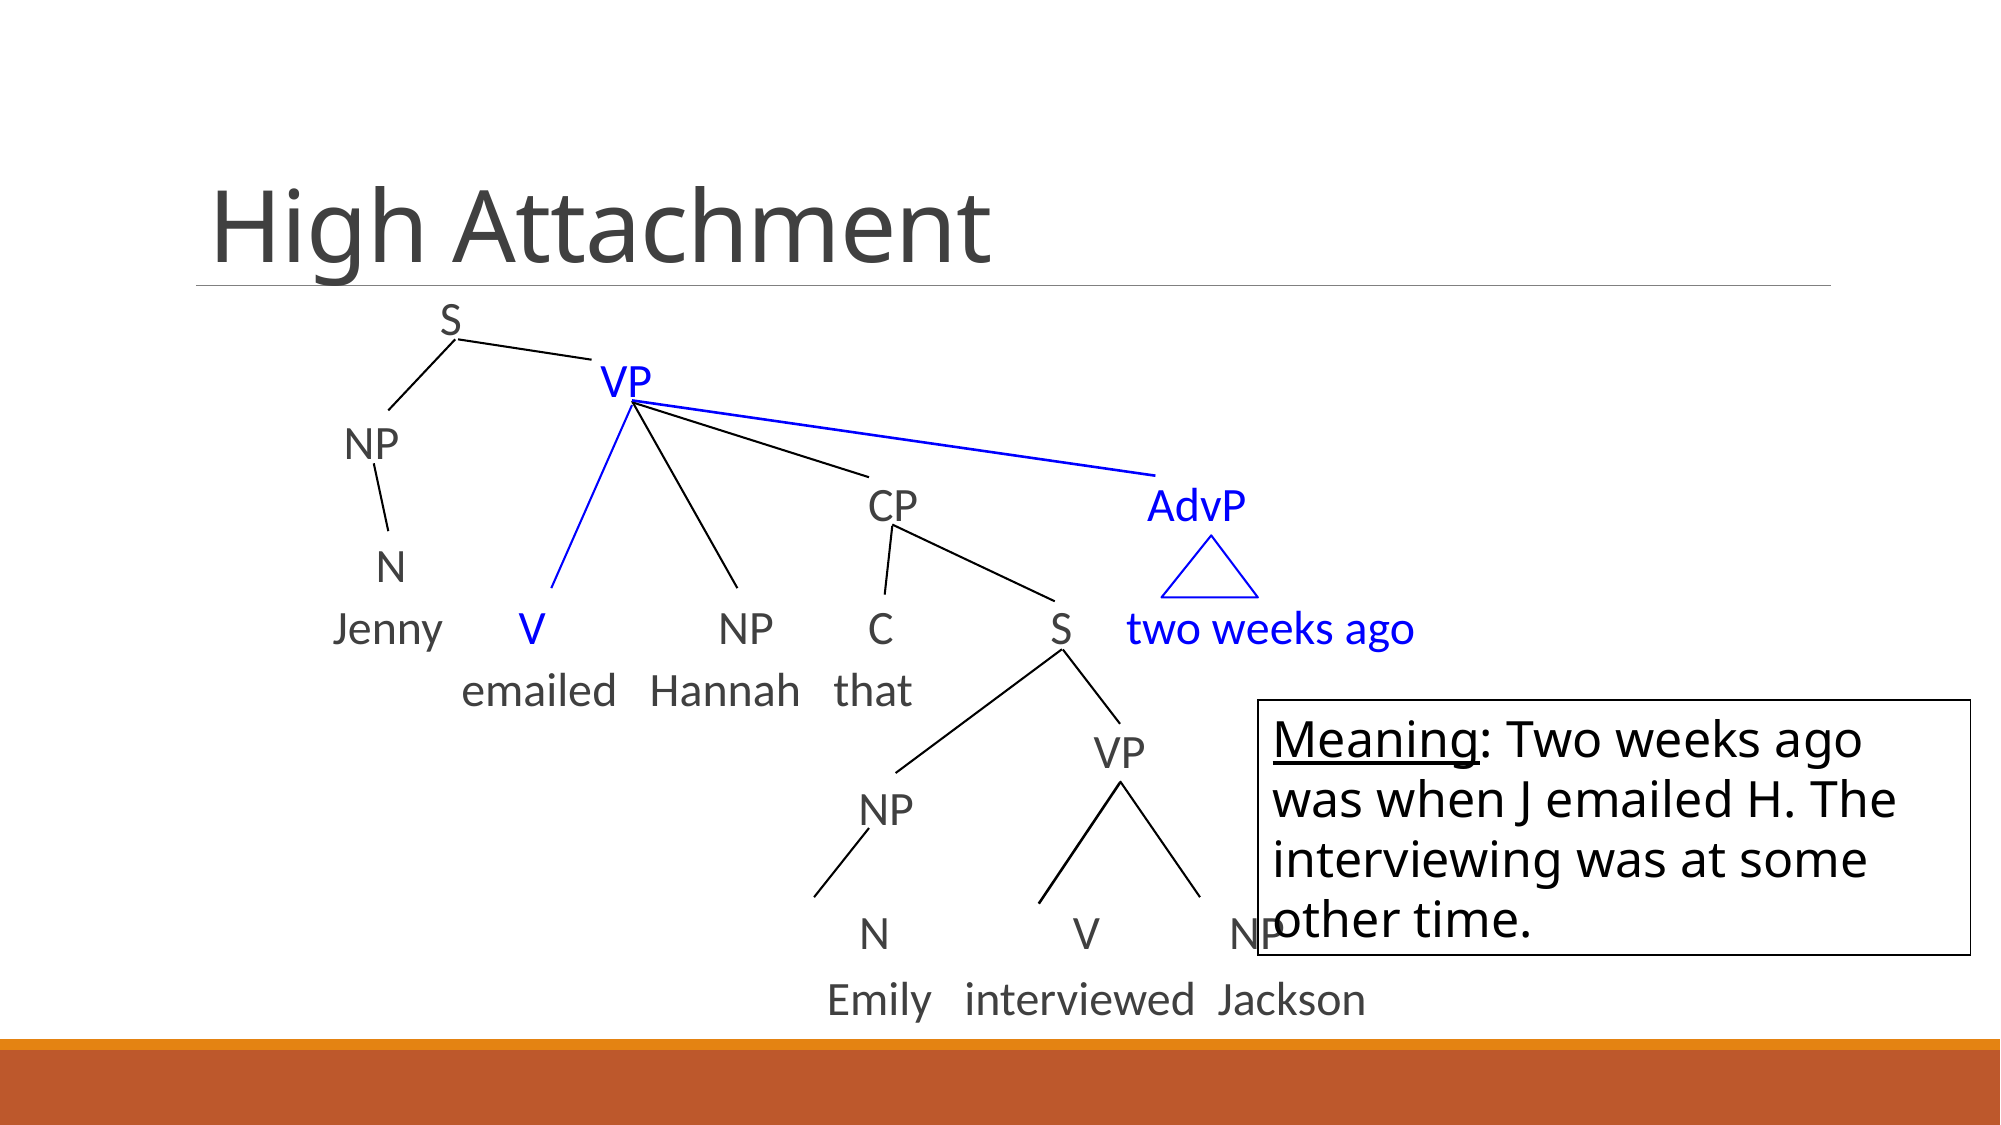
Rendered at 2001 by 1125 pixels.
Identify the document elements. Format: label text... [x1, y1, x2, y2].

list S VP NP CP AdvP N Jenny V NP C S two weeks ago emailed Hannah that VP NP N V NP Emily interviewed Jackson [268, 280, 1640, 1045]
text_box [884, 525, 889, 596]
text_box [891, 523, 1056, 602]
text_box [387, 338, 456, 411]
text_box [1160, 534, 1260, 599]
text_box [631, 399, 1156, 477]
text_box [813, 827, 870, 898]
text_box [631, 481, 738, 589]
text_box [373, 462, 389, 532]
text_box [1038, 782, 1121, 905]
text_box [895, 648, 1063, 774]
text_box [550, 404, 628, 589]
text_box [457, 338, 593, 361]
title High Attachment [193, 154, 1544, 291]
text_box Meaning: Two weeks ago was when J emailed H. The interviewing was at some other time. [1257, 700, 1971, 955]
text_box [1069, 648, 1121, 725]
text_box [1119, 780, 1201, 898]
